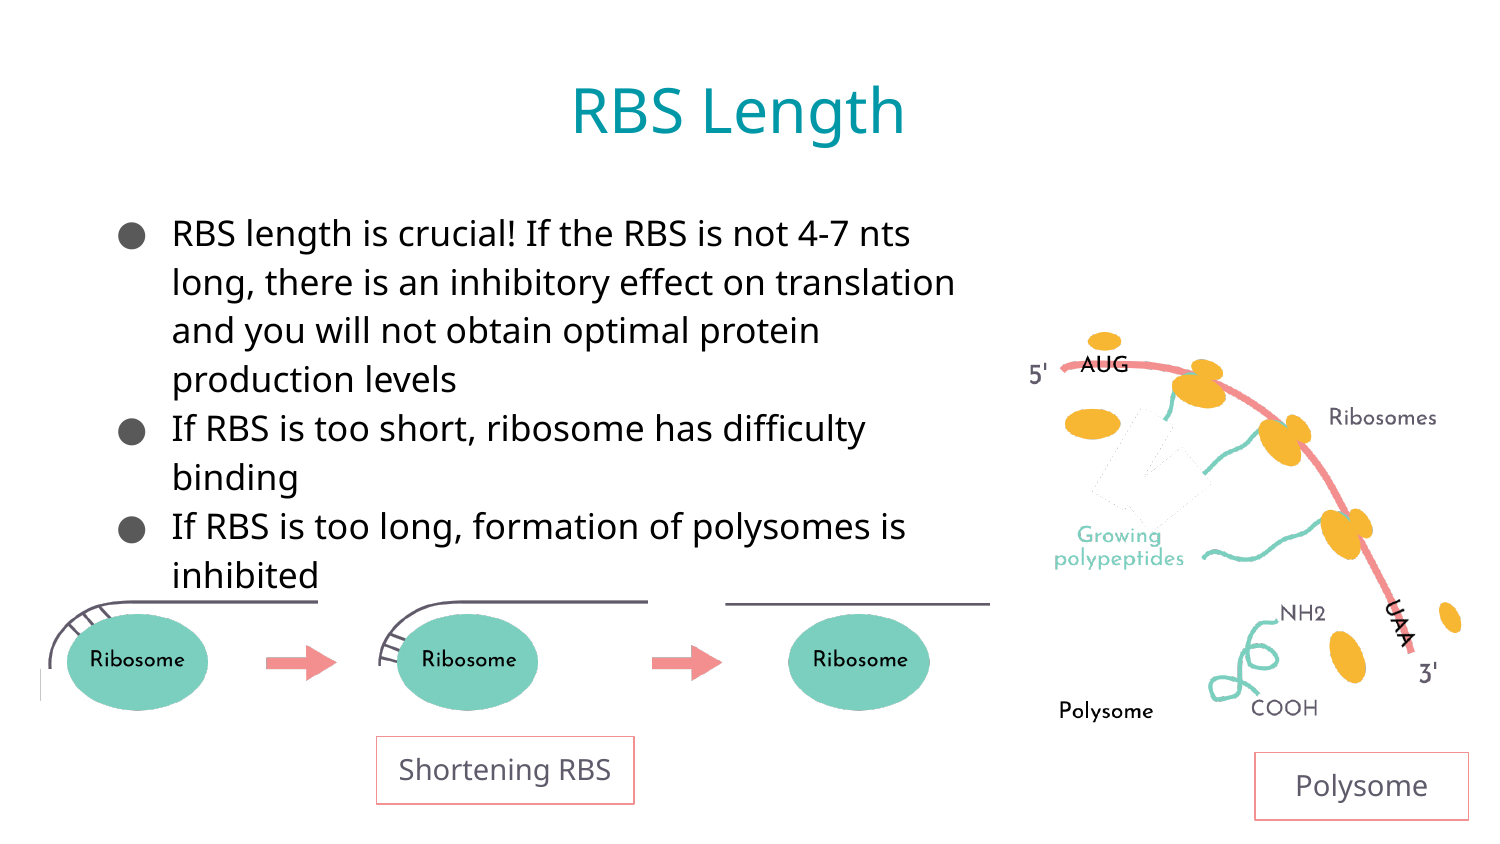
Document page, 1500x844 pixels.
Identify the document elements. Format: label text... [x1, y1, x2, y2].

picture [29, 562, 991, 731]
text_box RBS Length [40, 56, 1438, 151]
picture [1020, 332, 1469, 731]
text_box Polysome [1255, 752, 1469, 821]
text_box Shortening RBS [376, 739, 634, 805]
text_box RBS length is crucial! If the RBS is not 4-7 nts long, there is an inhibitory effect on translation and you will not obtain optimal protein production levels If RBS is too short, ribosome has difficulty binding If RBS is too long, formation of polysomes is inhibited [81, 189, 990, 476]
